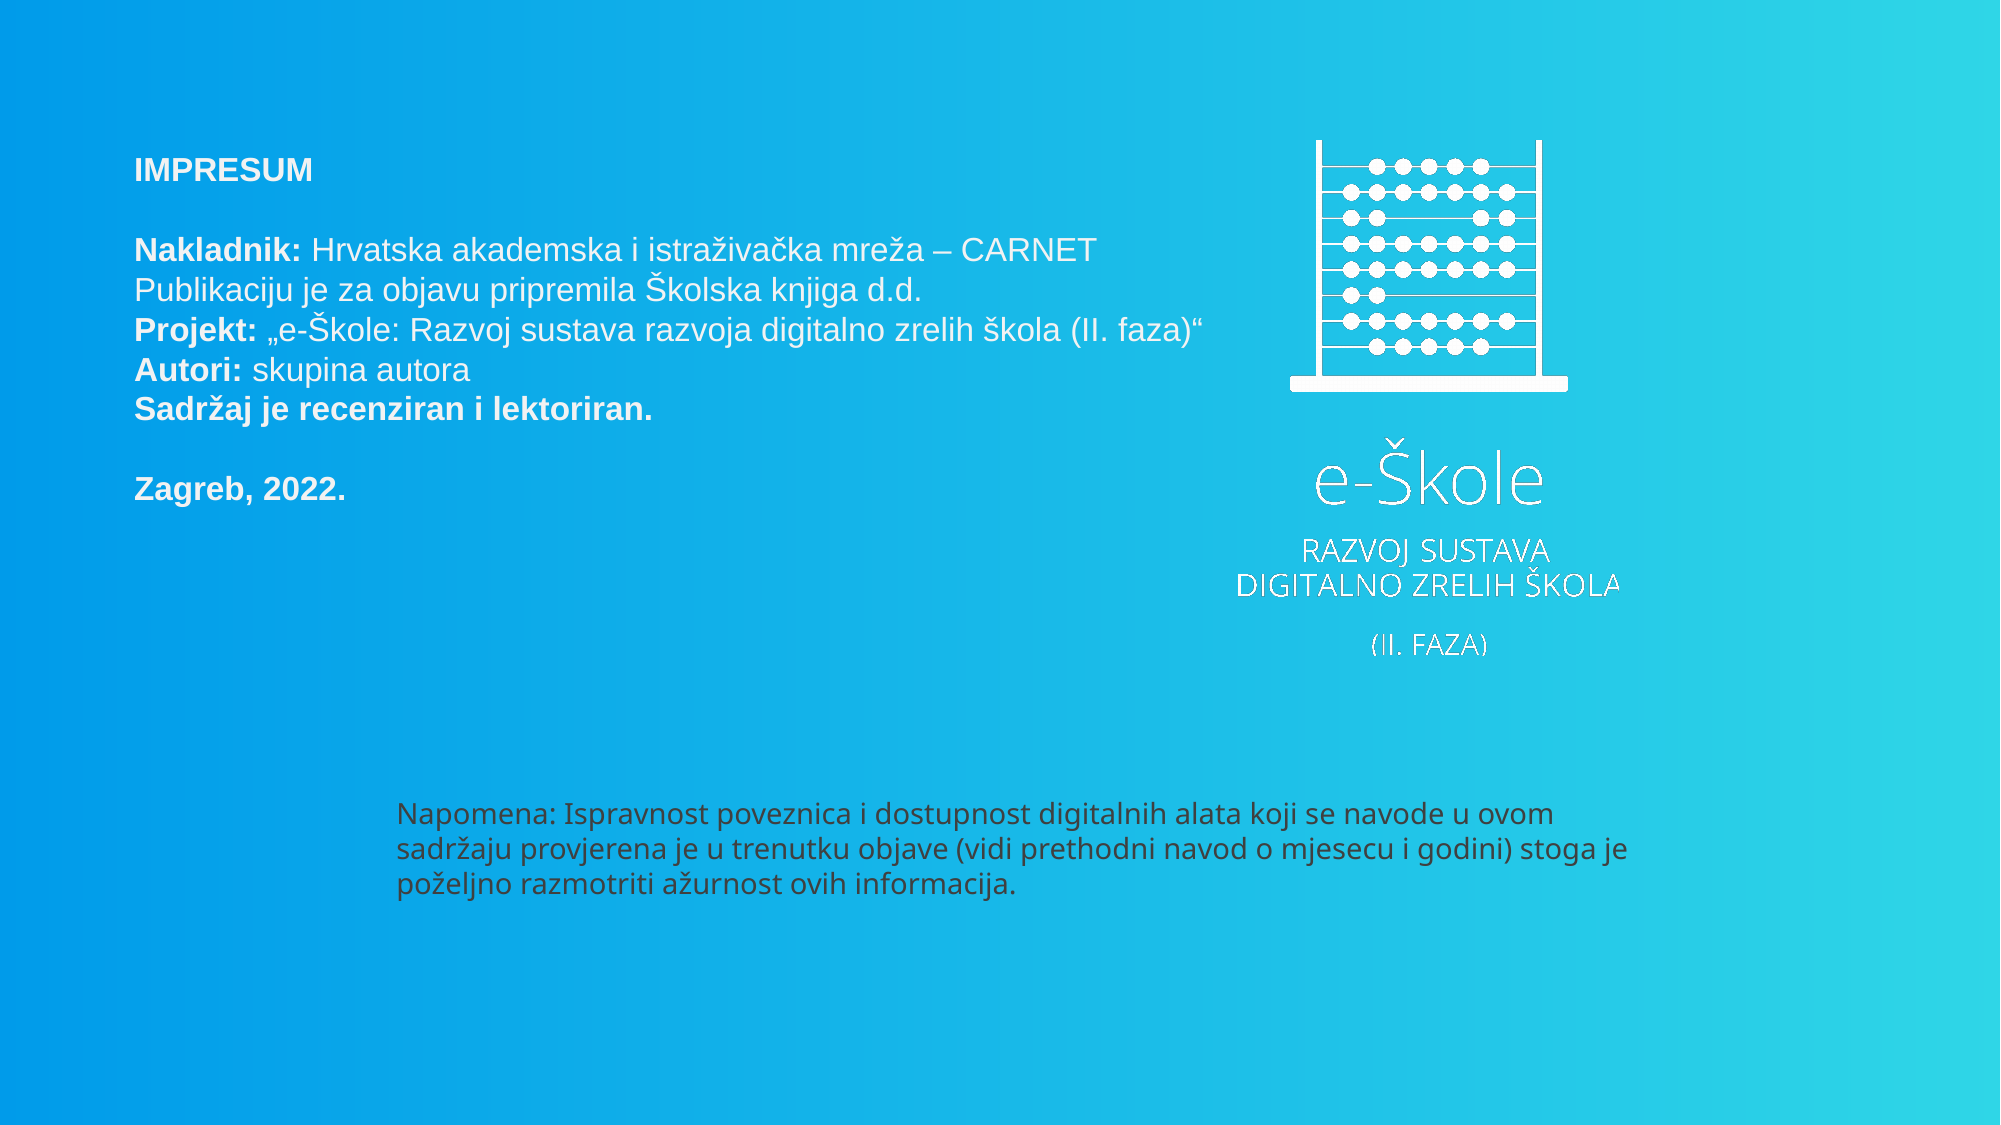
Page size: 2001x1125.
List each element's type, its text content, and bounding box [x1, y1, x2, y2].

text_box IMPRESUM Nakladnik: Hrvatska akademska i istraživačka mreža – CARNET Publikaciju je za objavu pripremila Školska knjiga d.d. Projekt: „e-Škole: Razvoj sustava razvoja digitalno zrelih škola (II. faza)“ Autori: skupina autora Sadržaj je recenziran i lektoriran. Zagreb, 2022. [119, 140, 1237, 515]
picture [1238, 140, 1619, 656]
text_box Napomena: Ispravnost poveznica i dostupnost digitalnih alata koji se navode u ovom sadržaju provjerena je u trenutku objave (vidi prethodni navod o mjesecu i godini) stoga je poželjno razmotriti ažurnost ovih informacija. [381, 788, 1675, 908]
